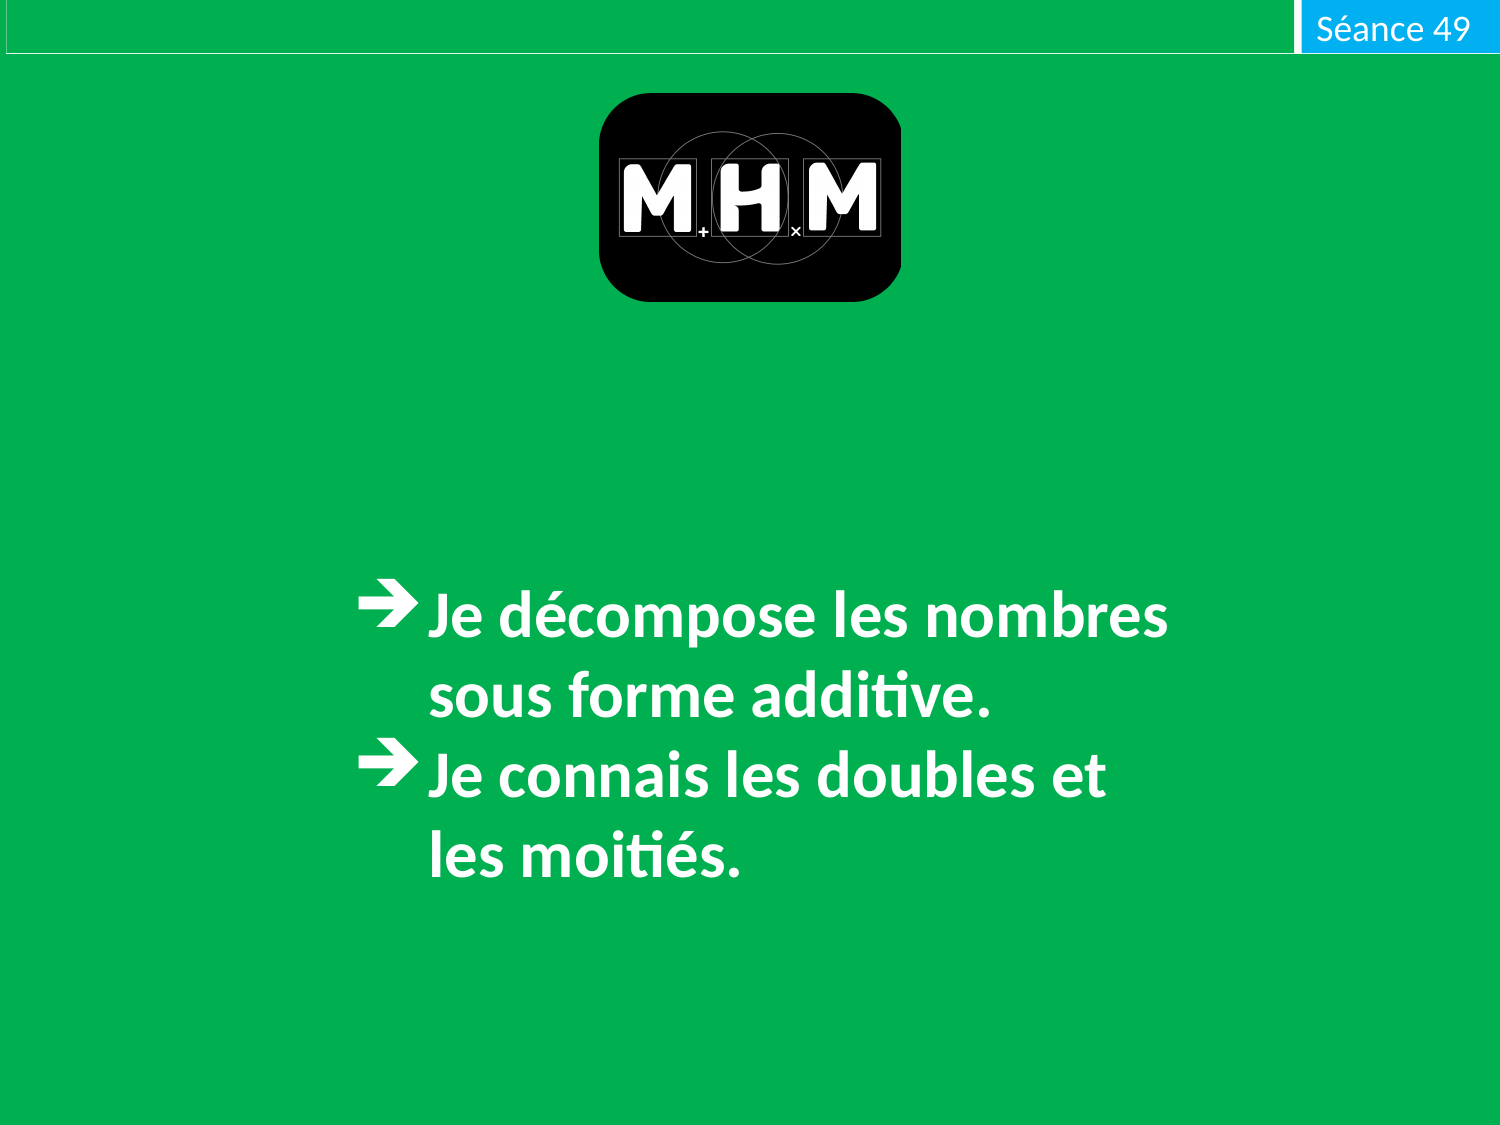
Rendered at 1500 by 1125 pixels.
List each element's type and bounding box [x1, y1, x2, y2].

text_box [0, 54, 1500, 1125]
